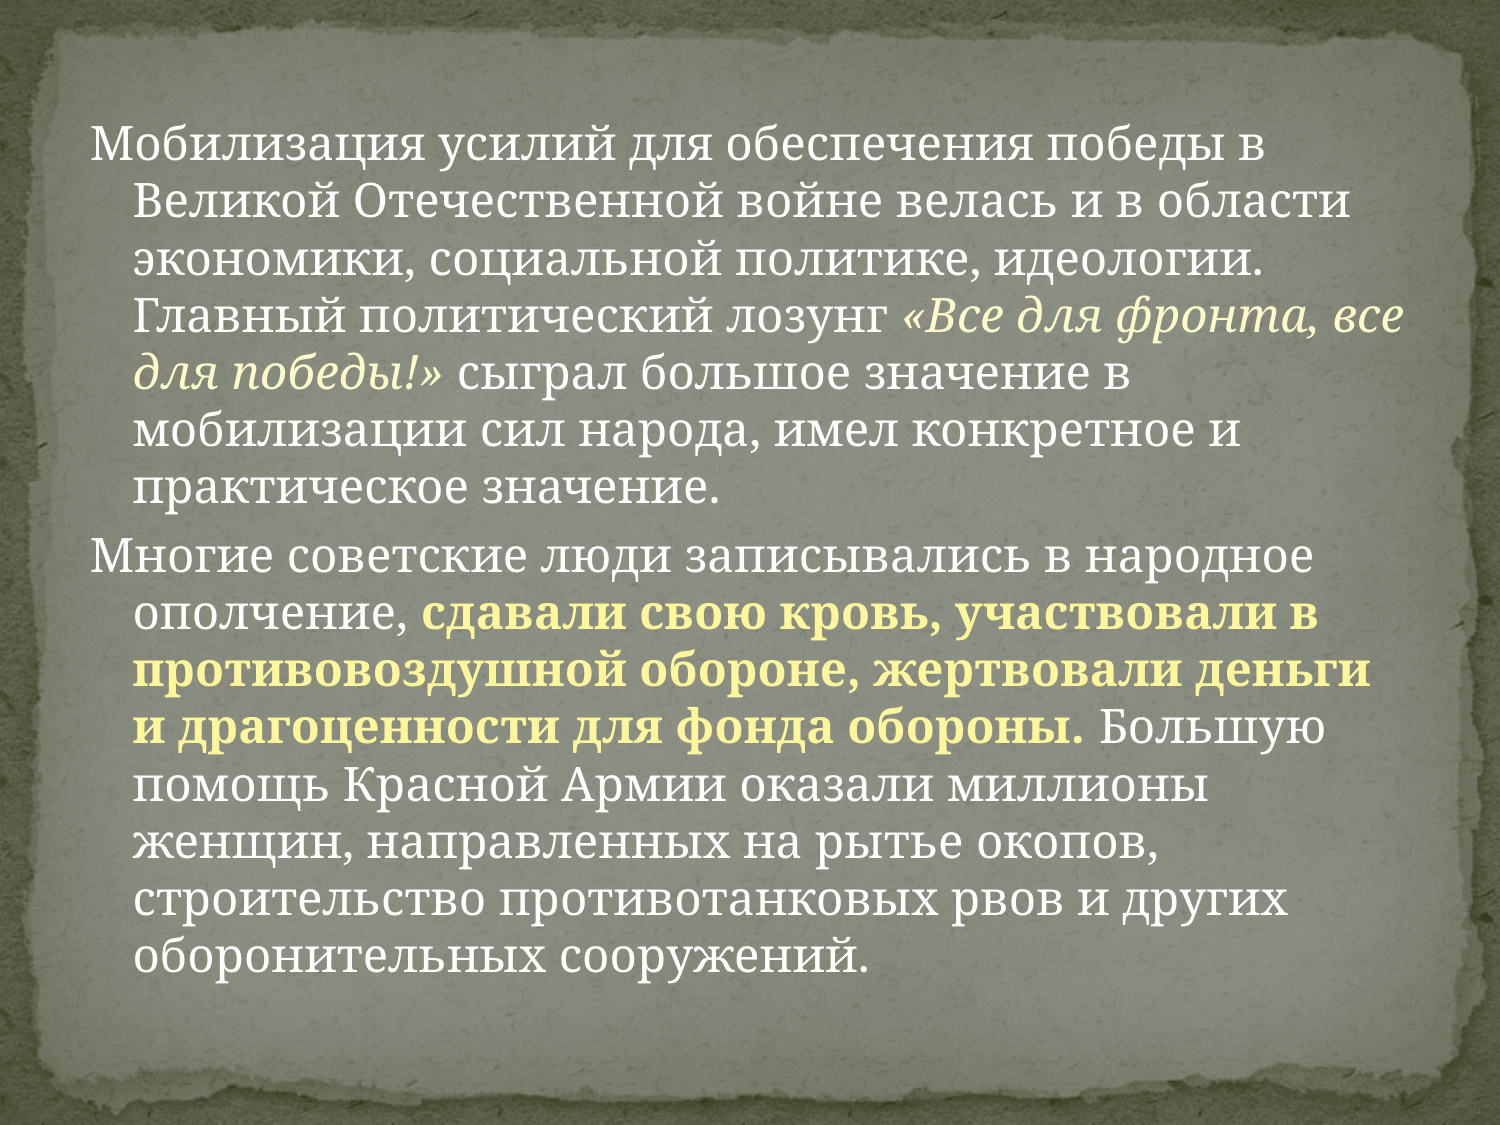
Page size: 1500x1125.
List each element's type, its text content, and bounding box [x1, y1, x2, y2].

list Мобилизация усилий для обеспечения победы в Великой Отечественной войне велась и в области экономики, социальной политике, идеологии. Главный политический лозунг «Все для фронта, все для победы!» сыграл большое значение в мобилизации сил народа, имел конкретное и практическое значение. Многие советские люди записывались в народное ополчение, сдавали свою кровь, участвовали в противовоздушной обороне, жертвовали деньги и драгоценности для фонда обороны. Большую помощь Красной Армии оказали миллионы женщин, направленных на рытье окопов, строительство противотанковых рвов и других оборонительных сооружений. [75, 105, 1425, 1000]
